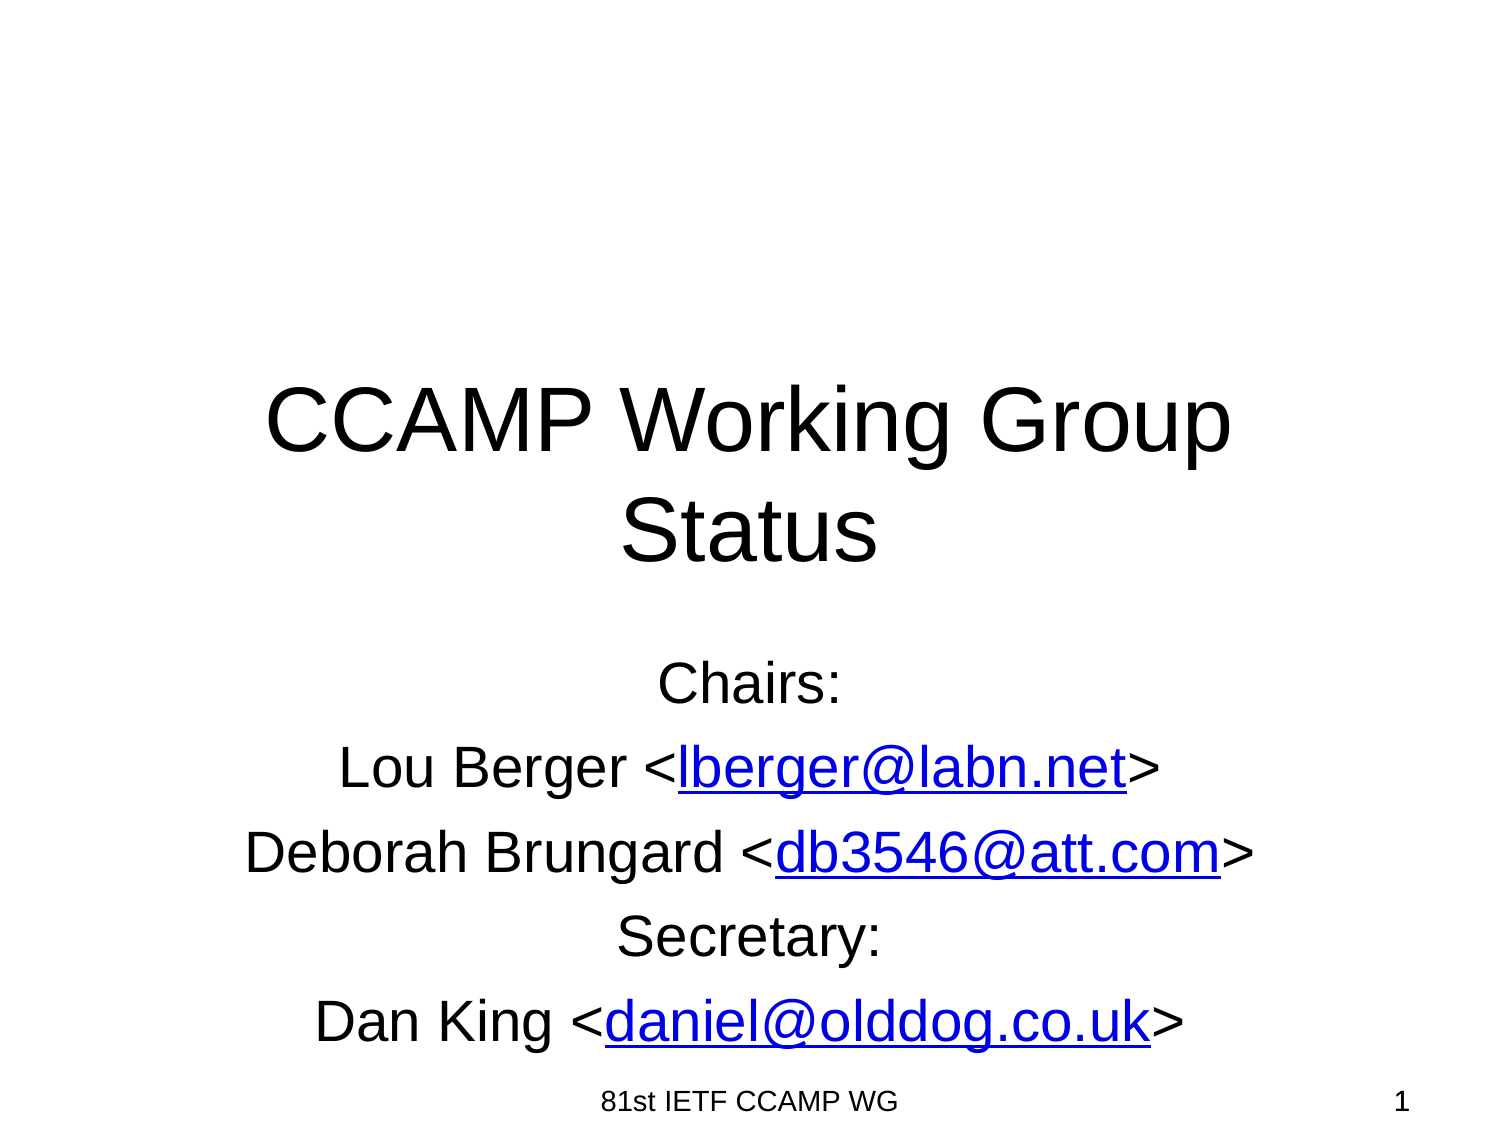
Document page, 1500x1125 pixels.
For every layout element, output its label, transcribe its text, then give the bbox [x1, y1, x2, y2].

text_box Chairs: Lou Berger <lberger@labn.net> Deborah Brungard <db3546@att.com> Secretary: Dan King <daniel@olddog.co.uk> [224, 637, 1275, 925]
text_box CCAMP Working Group Status [112, 349, 1388, 591]
footer 81st IETF CCAMP WG [430, 1074, 1069, 1125]
slide_number 1 [1074, 1074, 1425, 1125]
